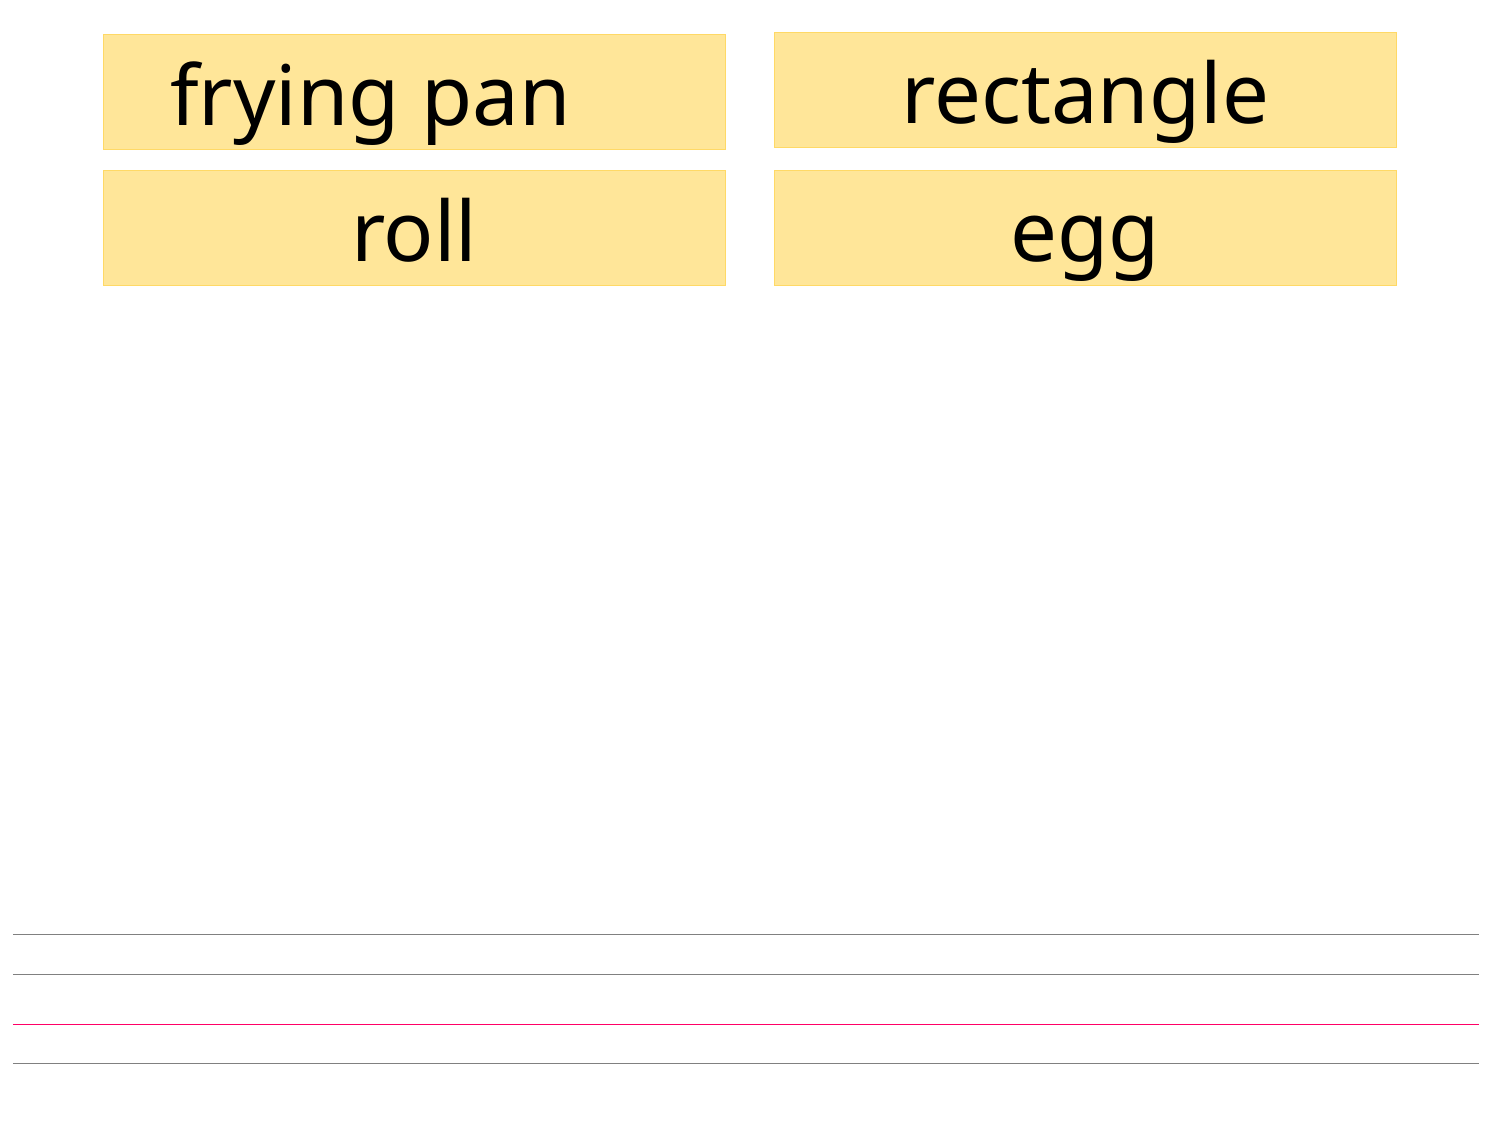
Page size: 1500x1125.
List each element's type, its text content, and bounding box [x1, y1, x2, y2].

text_box rectangle [774, 32, 1397, 148]
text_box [12, 934, 1479, 1064]
text_box roll [103, 170, 726, 286]
text_box frying pan [103, 34, 726, 150]
text_box egg [774, 170, 1397, 286]
